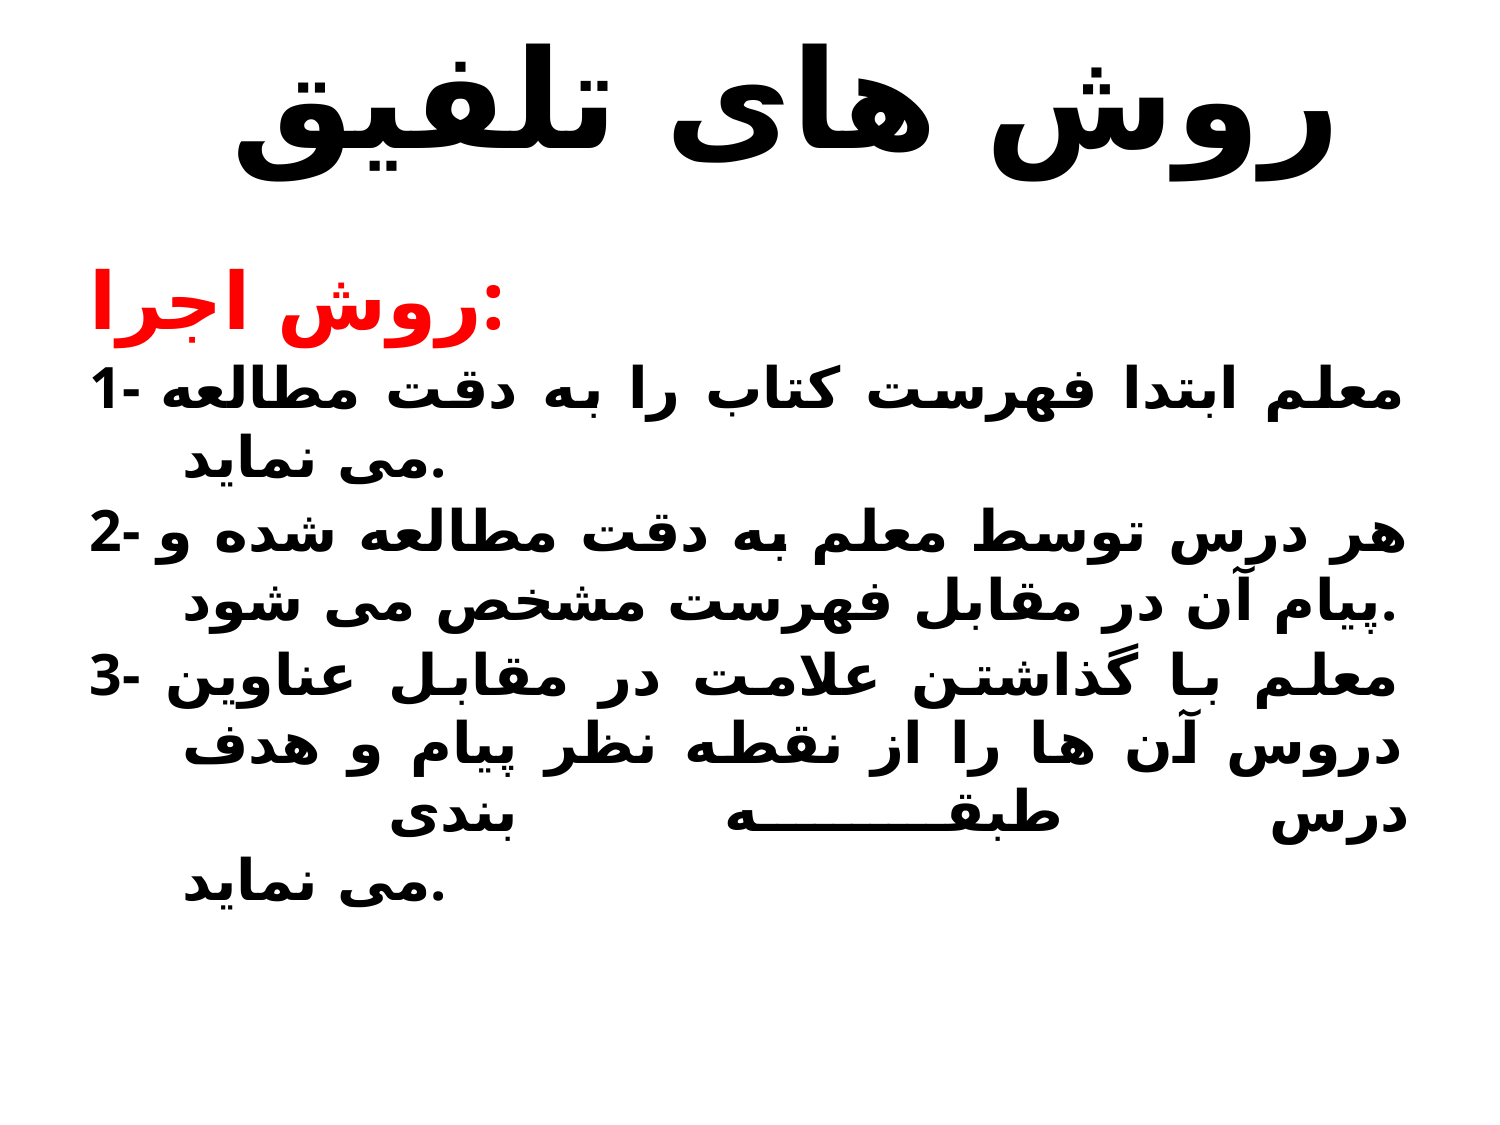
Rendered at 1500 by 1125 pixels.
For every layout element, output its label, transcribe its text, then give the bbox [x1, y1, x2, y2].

text_box روش های تلفیق [49, 24, 1475, 163]
list روش اجرا: 1- معلم ابتدا فهرست کتاب را به دقت مطالعه می نماید. 2- هر درس توسط معلم به دقت مطالعه شده و پیام آن در مقابل فهرست مشخص می شود. 3- معلم با گذاشتن علامت در مقابل عناوین دروس آن ها را از نقطه نظر پیام و هدف درس طبقه بندی می نماید. [75, 243, 1425, 986]
